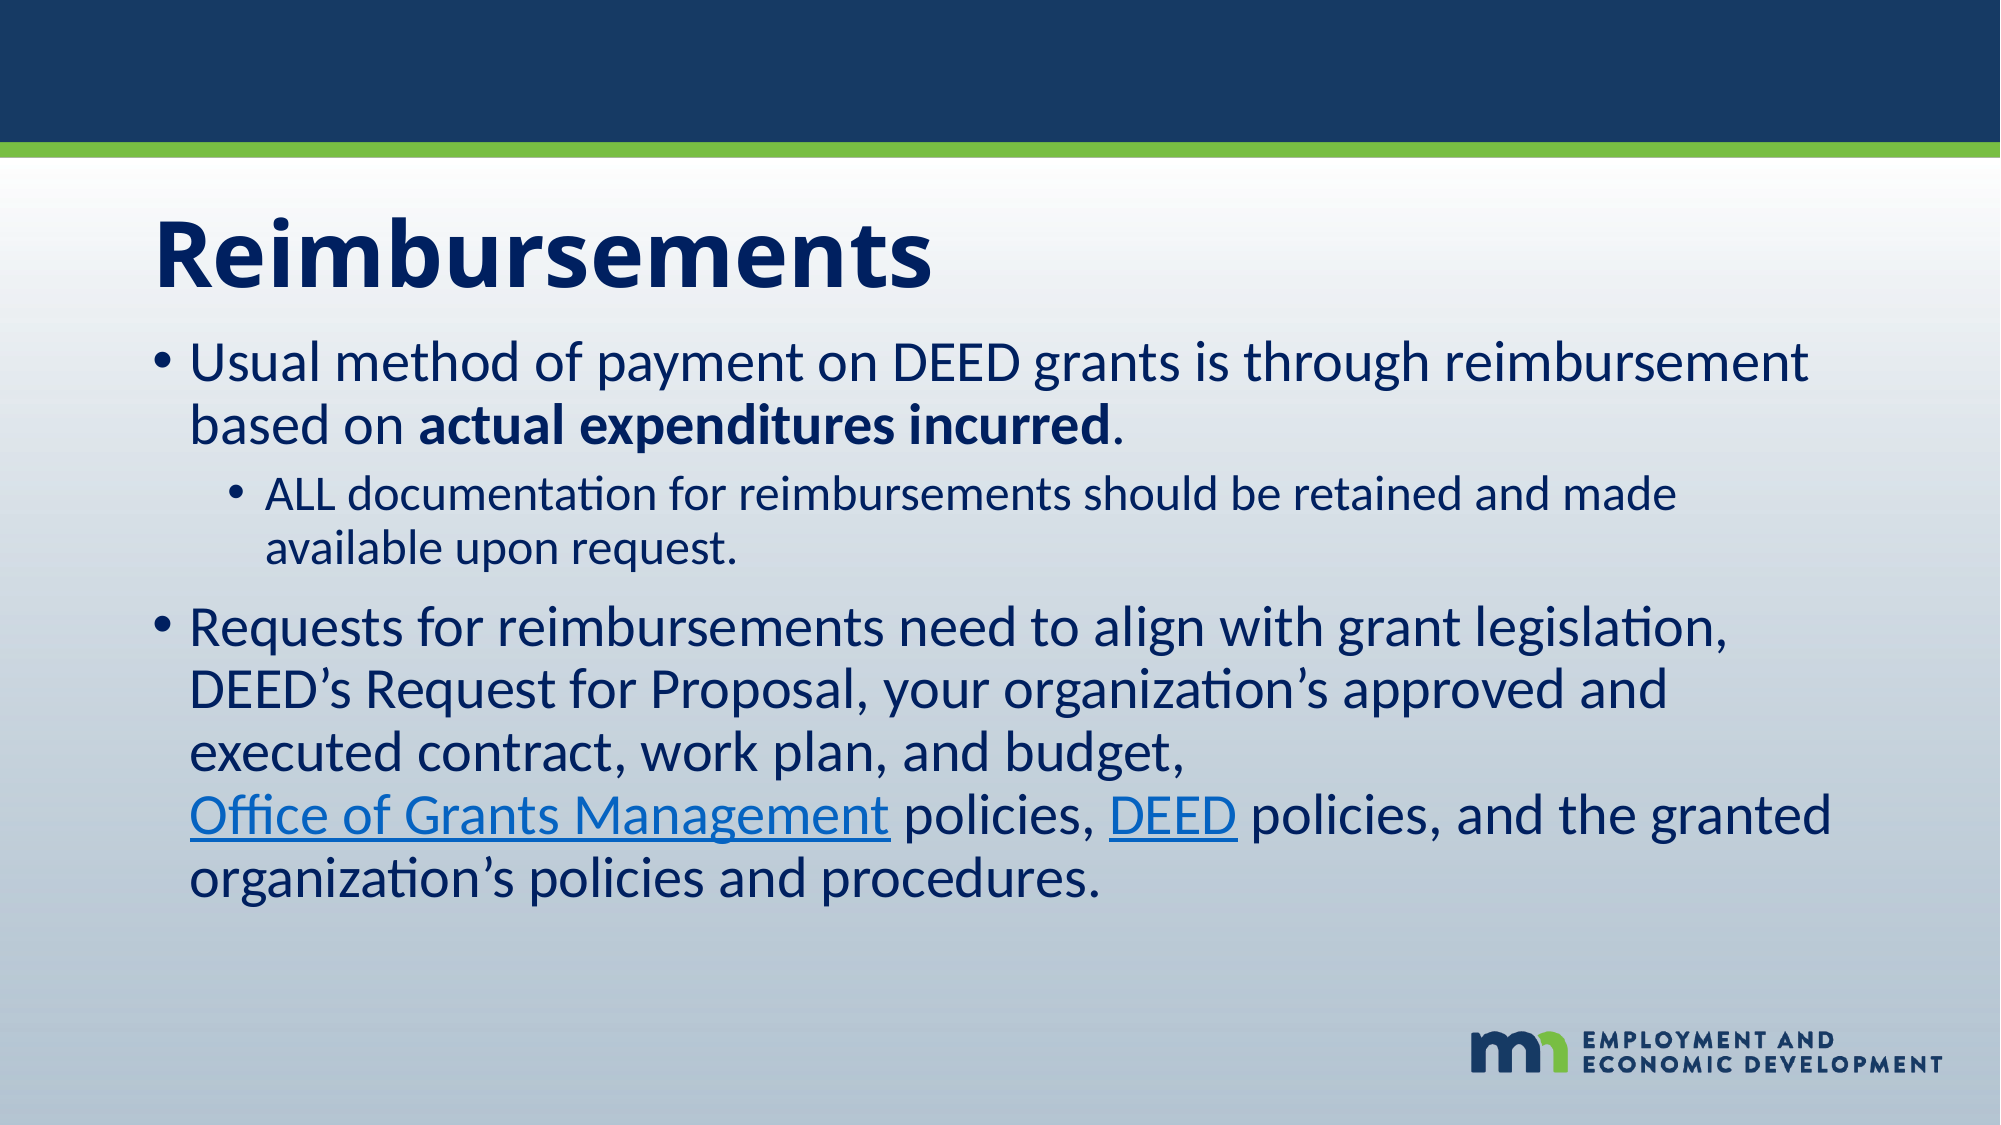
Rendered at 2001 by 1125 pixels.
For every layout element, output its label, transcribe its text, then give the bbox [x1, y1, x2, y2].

text_box Usual method of payment on DEED grants is through reimbursement based on actual expenditures incurred. ALL documentation for reimbursements should be retained and made available upon request. Requests for reimbursements need to align with grant legislation, DEED’s Request for Proposal, your organization’s approved and executed contract, work plan, and budget, Office of Grants Management policies, DEED policies, and the granted organization’s policies and procedures. [137, 323, 1863, 1072]
picture [0, 0, 2000, 1125]
text_box Reimbursements [137, 149, 1863, 323]
